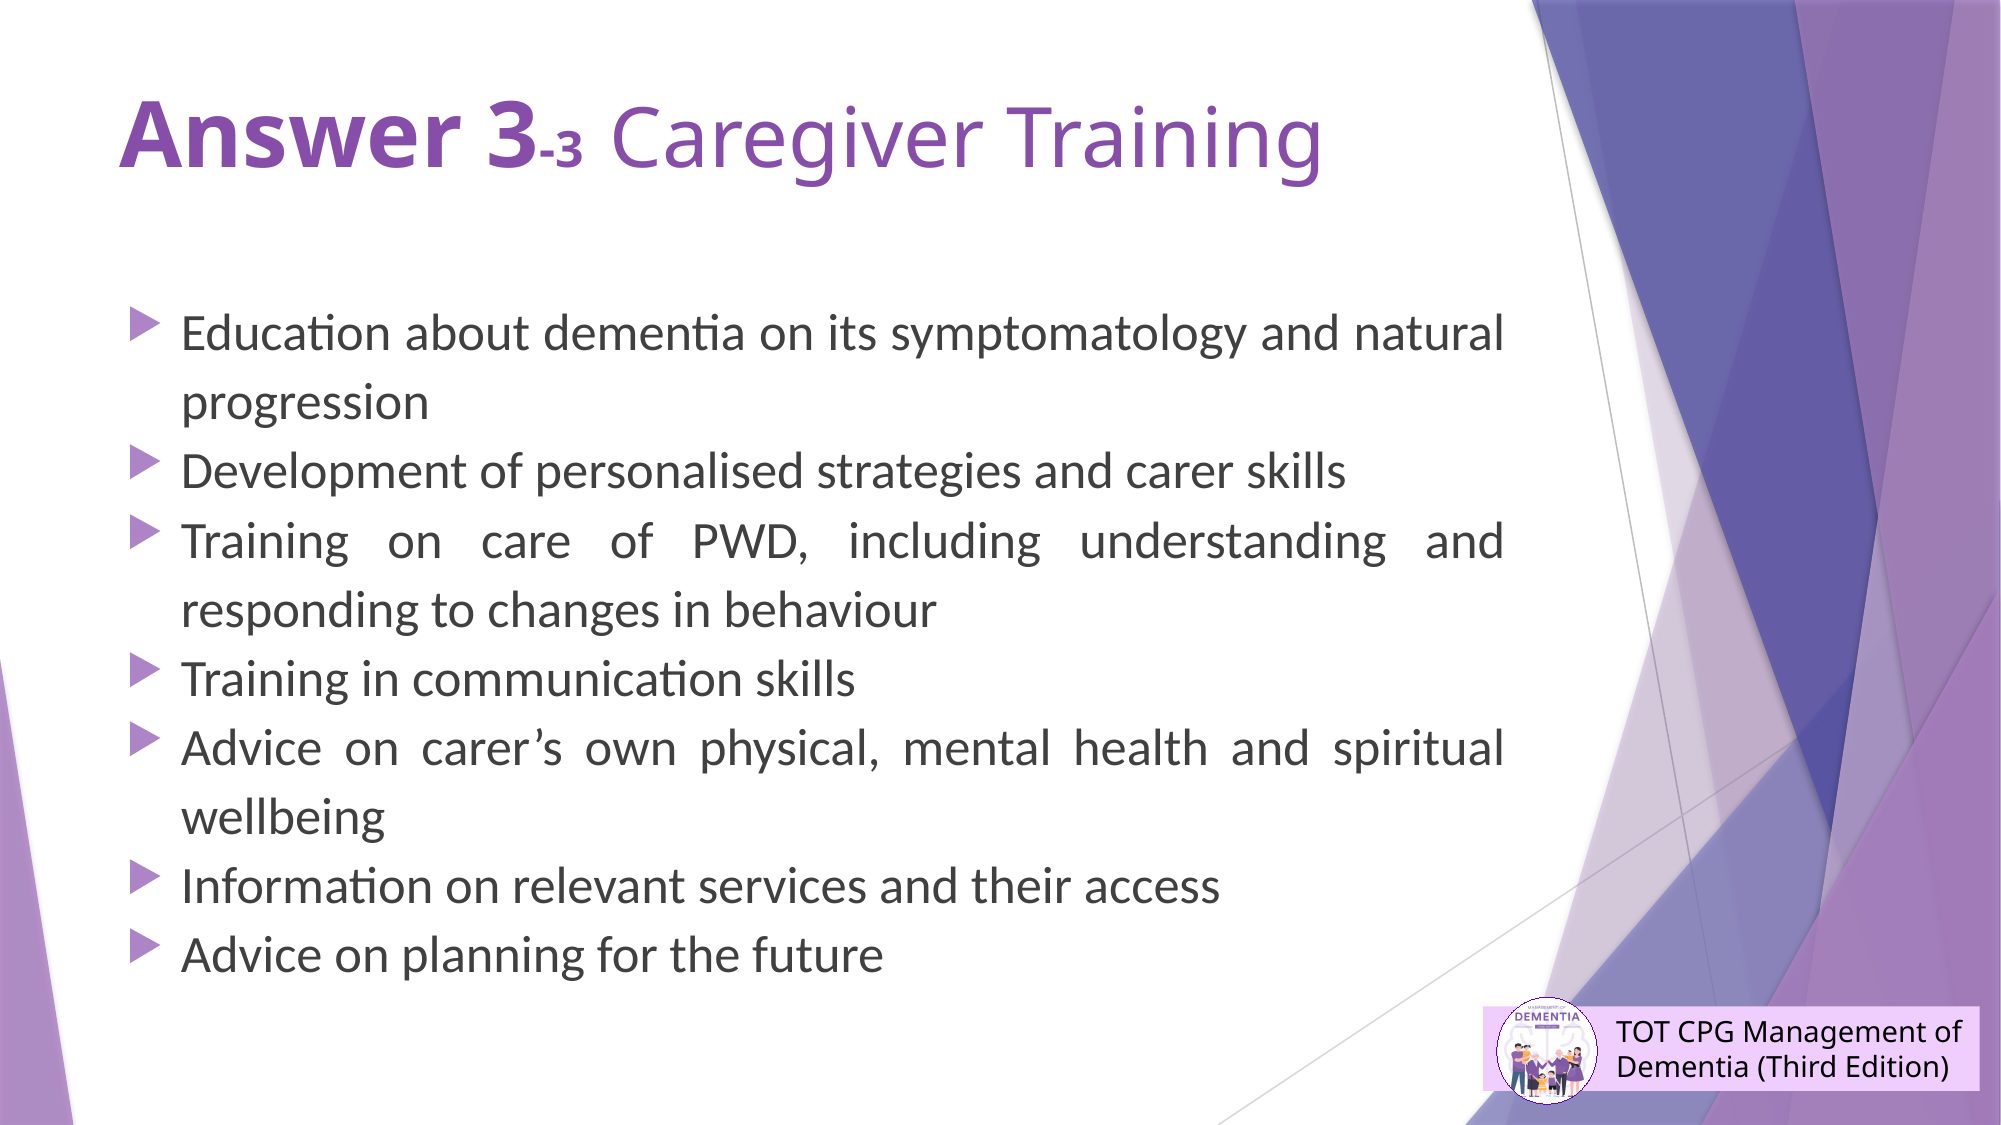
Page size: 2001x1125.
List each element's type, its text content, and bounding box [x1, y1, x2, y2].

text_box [1482, 996, 1981, 1105]
list Education about dementia on its symptomatology and natural progression Development of personalised strategies and carer skills Training on care of PWD, including understanding and responding to changes in behaviour Training in communication skills Advice on carer’s own physical, mental health and spiritual wellbeing Information on relevant services and their access Advice on planning for the future [111, 284, 1522, 992]
title Answer 3-3 Caregiver Training [104, 67, 1515, 285]
